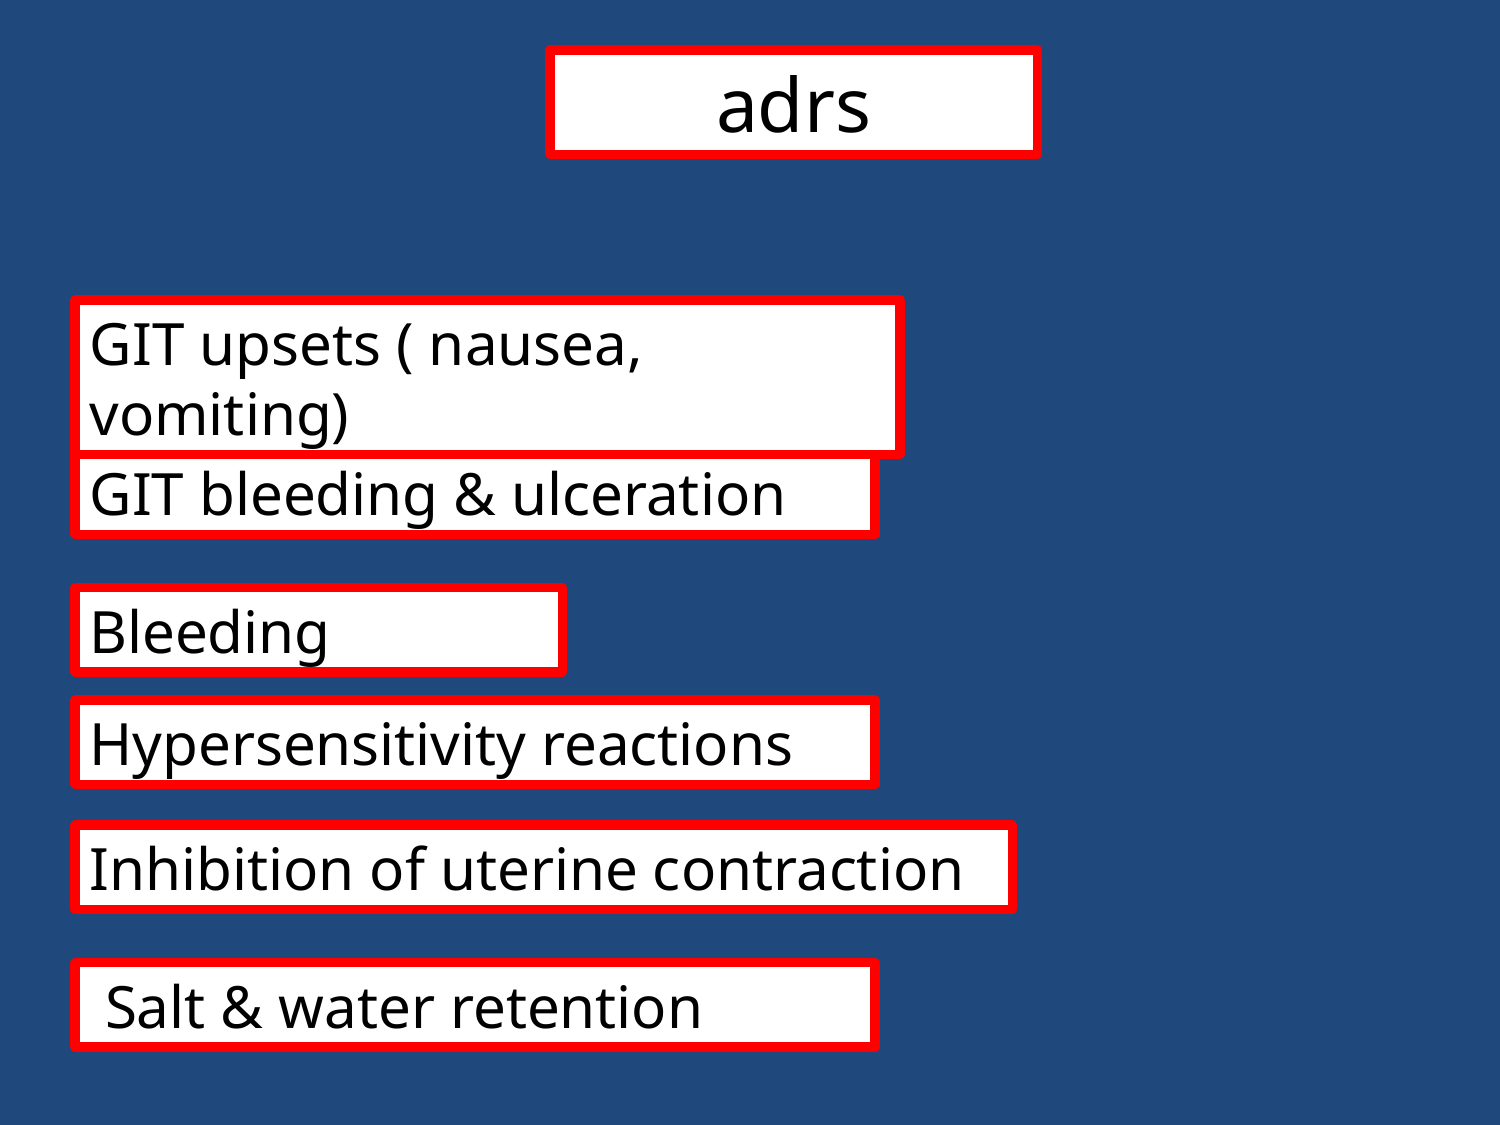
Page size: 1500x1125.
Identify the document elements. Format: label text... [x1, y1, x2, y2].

text_box Inhibition of uterine contraction [75, 825, 1013, 910]
text_box Hypersensitivity reactions [75, 699, 875, 785]
text_box Salt & water retention [75, 962, 875, 1048]
text_box Bleeding [75, 587, 563, 673]
text_box GIT upsets ( nausea, vomiting) [74, 299, 900, 455]
text_box adrs [549, 49, 1038, 155]
text_box GIT bleeding & ulceration [75, 455, 875, 535]
